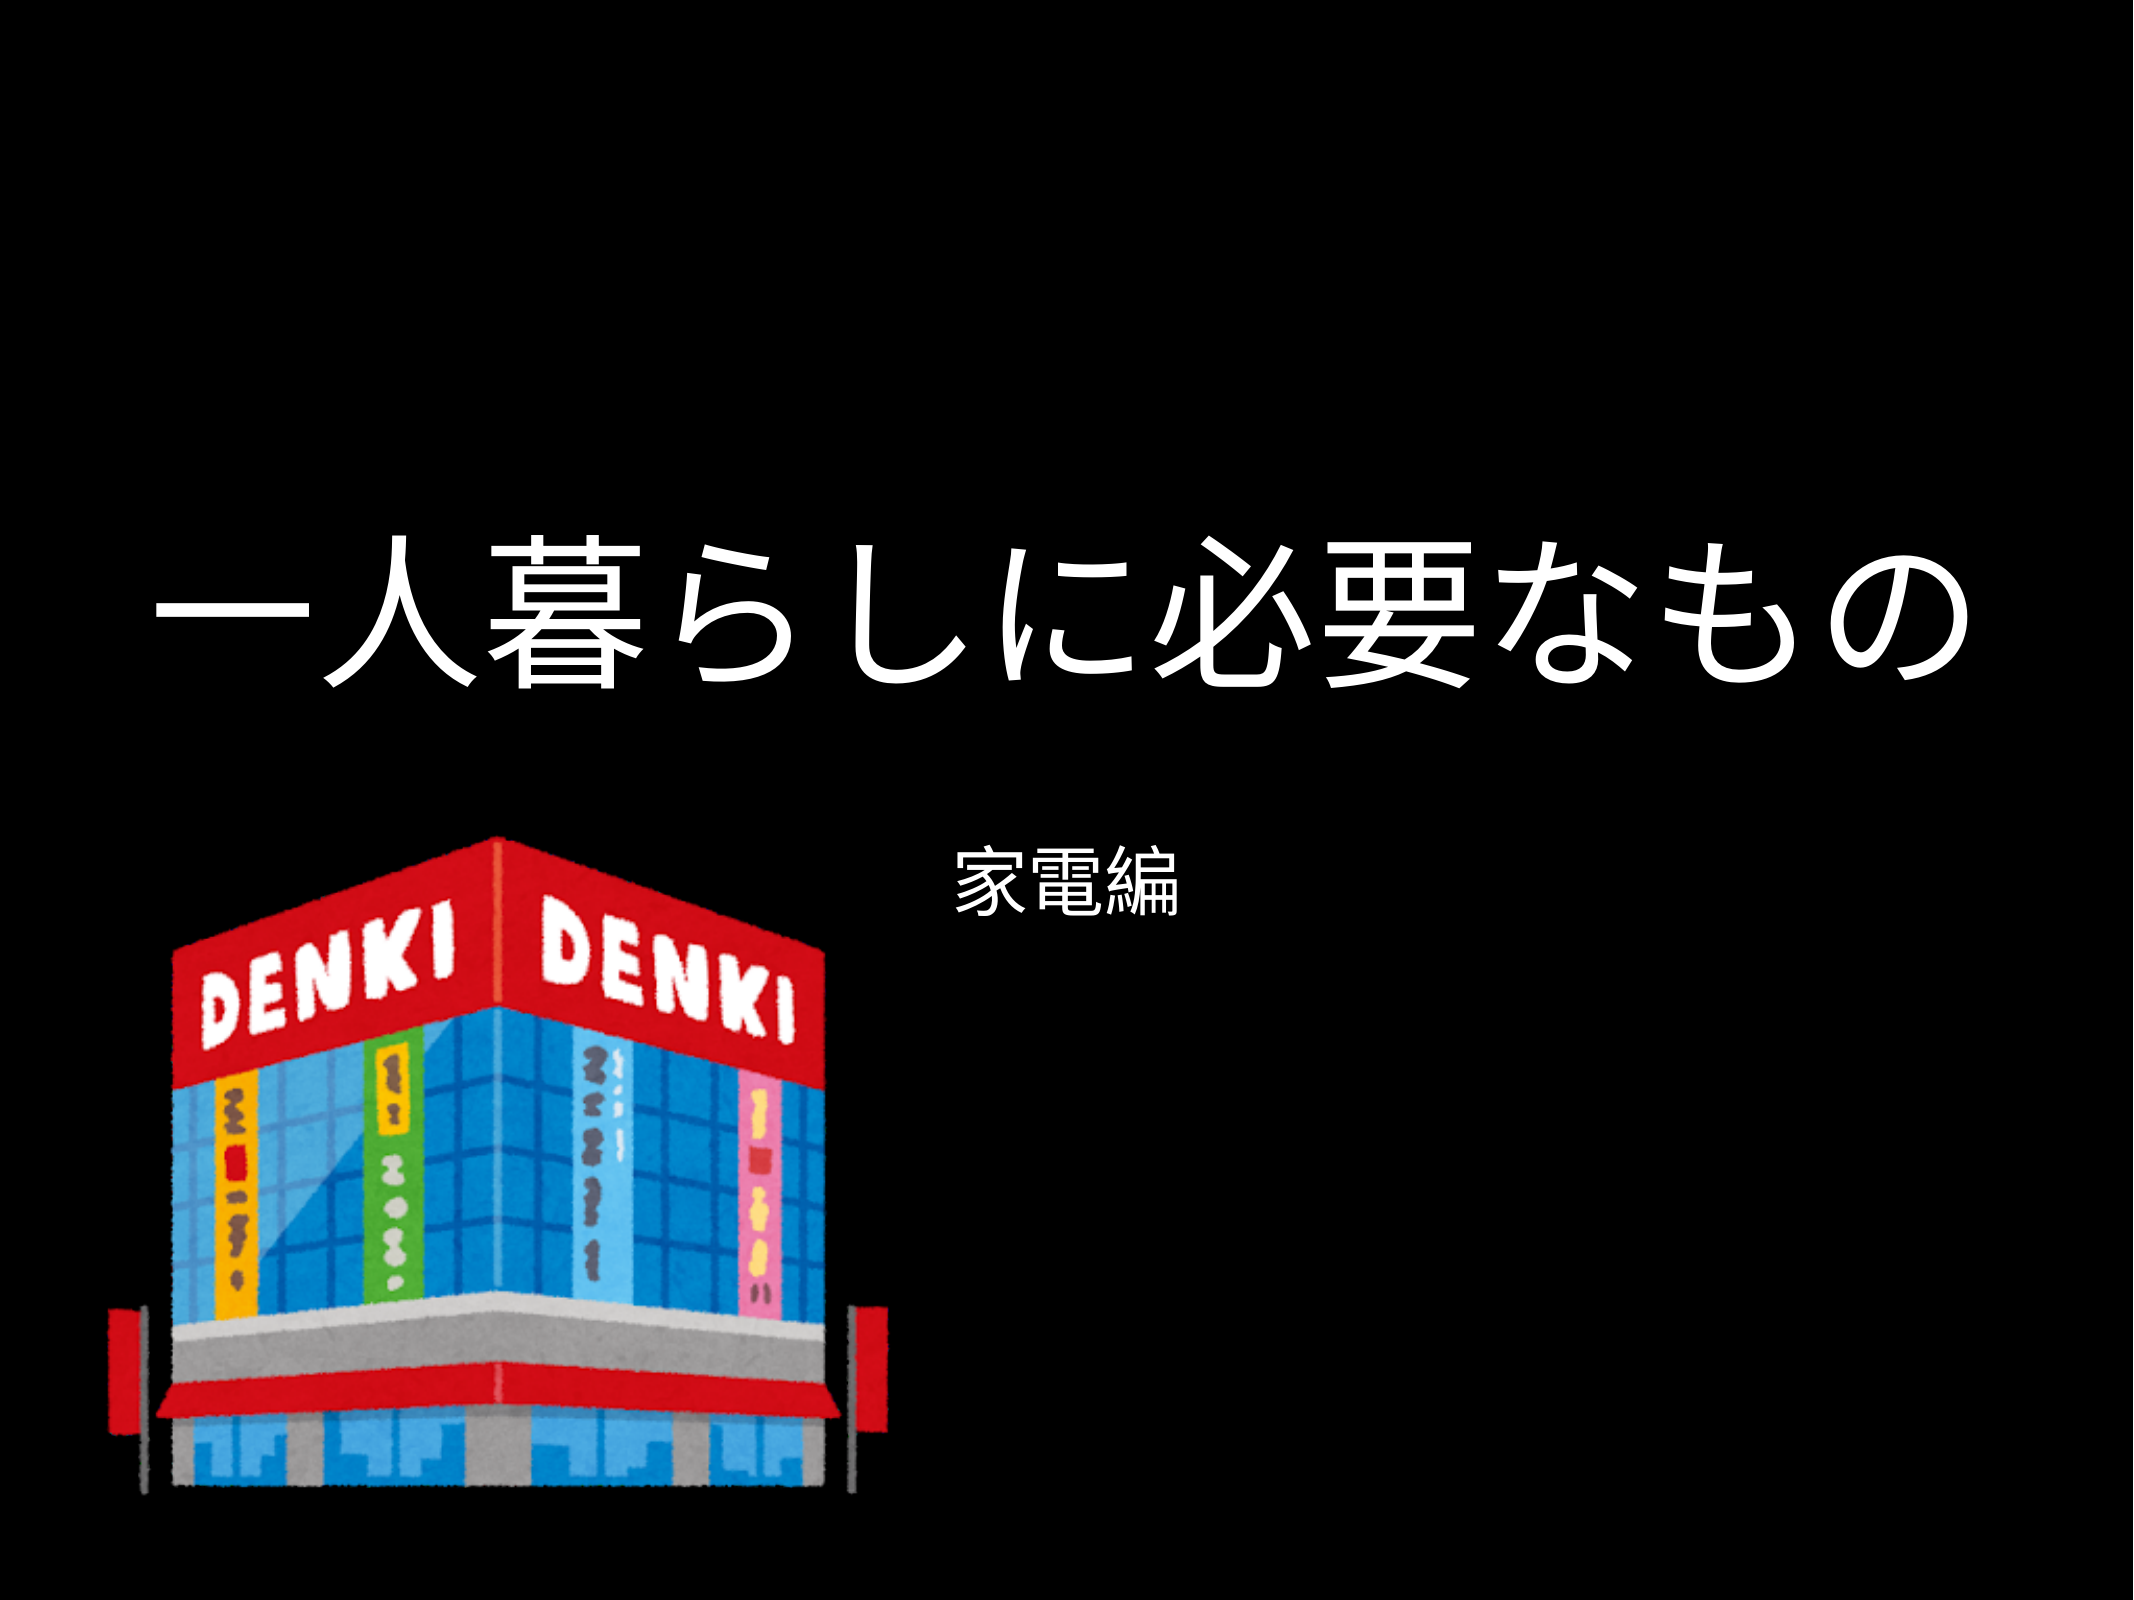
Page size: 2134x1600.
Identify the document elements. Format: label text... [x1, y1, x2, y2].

title 一人暮らしに必要なもの [131, 175, 2002, 718]
picture [83, 797, 918, 1561]
subtitle 家電編 [918, 824, 1926, 1011]
